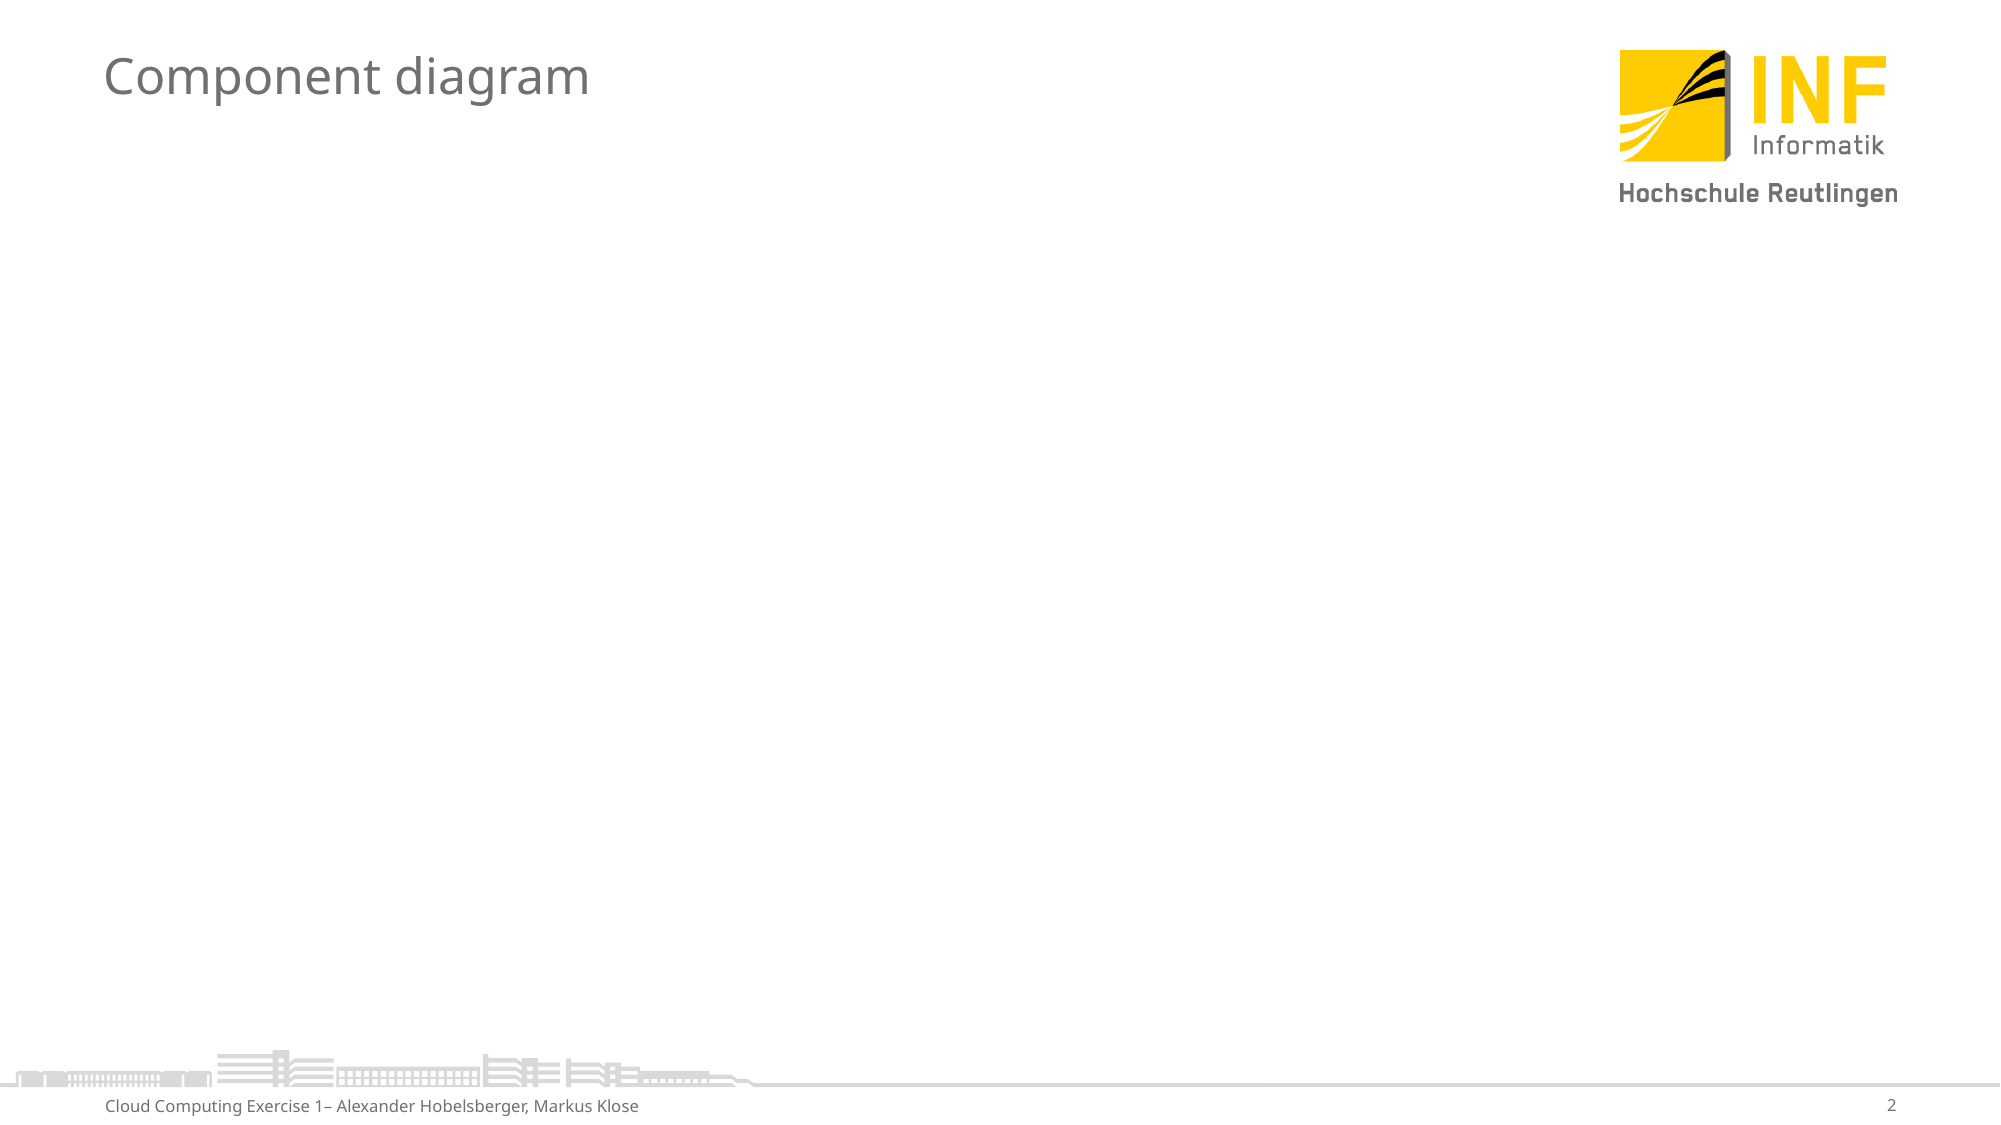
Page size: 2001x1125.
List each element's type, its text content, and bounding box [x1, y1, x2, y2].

title Component diagram [103, 51, 1473, 164]
picture [1620, 50, 1897, 207]
footer Cloud Computing Exercise 1– Alexander Hobelsberger, Markus Klose [105, 1087, 1576, 1125]
slide_number 2 [1752, 1087, 1897, 1125]
